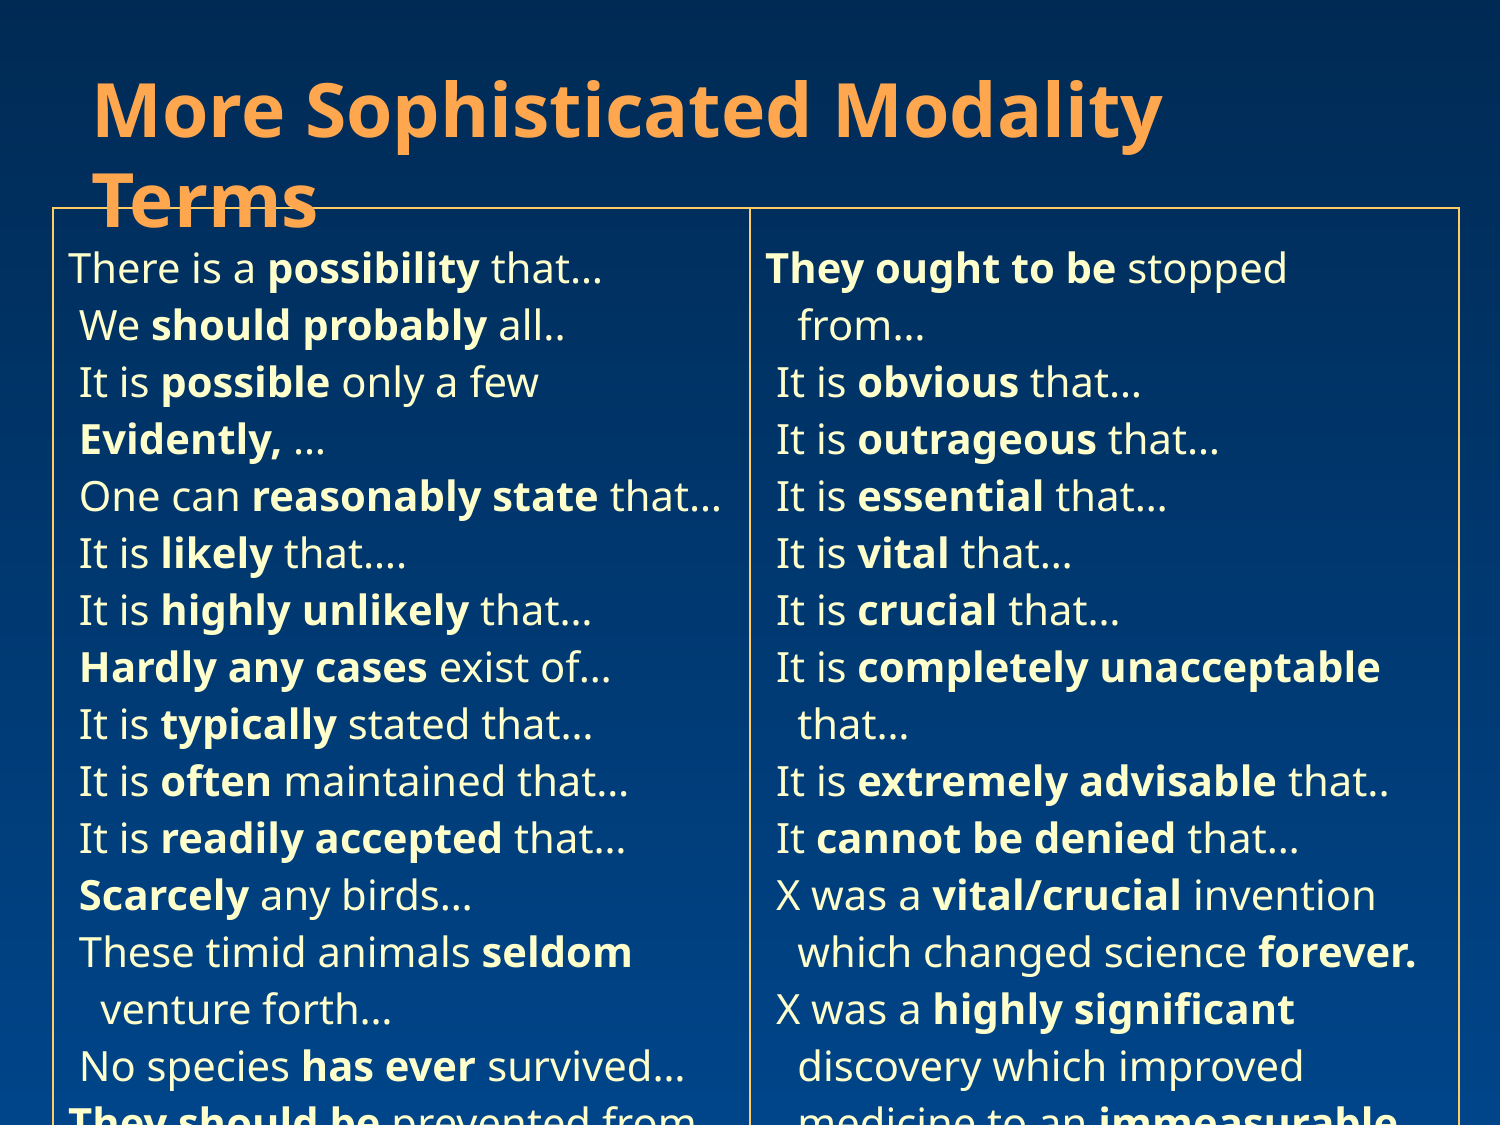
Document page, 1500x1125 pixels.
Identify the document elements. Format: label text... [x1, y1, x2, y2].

text_box More Sophisticated Modality Terms [76, 54, 1424, 250]
table_header There is a possibility that… We should probably all.. It is possible only a few Evidently, … One can reasonably state that… It is likely that…. It is highly unlikely that… Hardly any cases exist of… It is typically stated that… It is often maintained that… It is readily accepted that… Scarcely any birds… These timid animals seldom venture forth… No species has ever survived… They should be prevented from… [54, 900, 749, 1125]
table_header They ought to be stopped from… It is obvious that… It is outrageous that… It is essential that… It is vital that… It is crucial that… It is completely unacceptable that… It is extremely advisable that.. It cannot be denied that… X was a vital/crucial invention which changed science forever. X was a highly significant discovery which improved medicine to an immeasurable extent. [751, 900, 1458, 1125]
table_header There is a possibility that… We should probably all.. It is possible only a few Evidently, … One can reasonably state that… It is likely that…. It is highly unlikely that… Hardly any cases exist of… It is typically stated that… It is often maintained that… It is readily accepted that… Scarcely any birds… These timid animals seldom venture forth… No species has ever survived… They should be prevented from… [54, 209, 749, 899]
table_header They ought to be stopped from… It is obvious that… It is outrageous that… It is essential that… It is vital that… It is crucial that… It is completely unacceptable that… It is extremely advisable that.. It cannot be denied that… X was a vital/crucial invention which changed science forever. X was a highly significant discovery which improved medicine to an immeasurable extent. [751, 209, 1458, 899]
